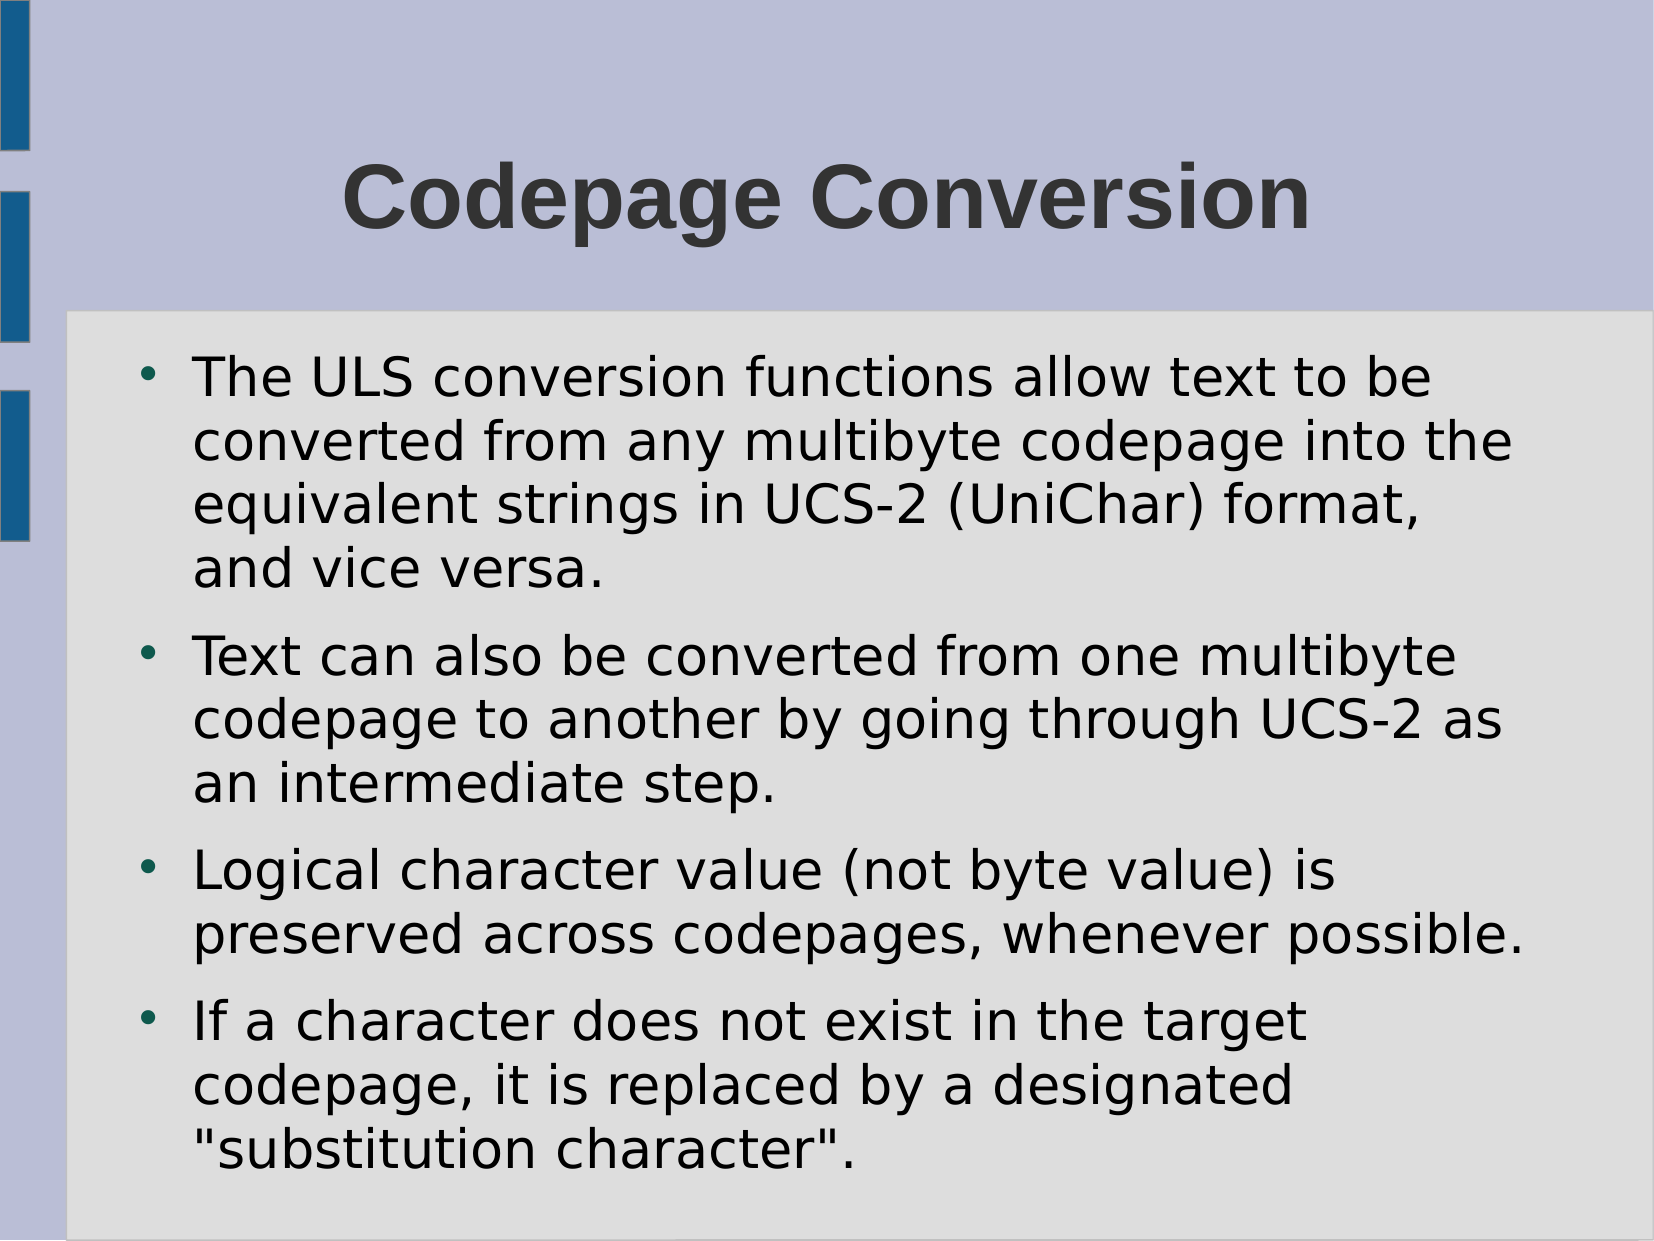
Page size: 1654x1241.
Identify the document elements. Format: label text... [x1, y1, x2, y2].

title Codepage Conversion [121, 91, 1534, 299]
list The ULS conversion functions allow text to be converted from any multibyte codepage into the equivalent strings in UCS-2 (UniChar) format, and vice versa. Text can also be converted from one multibyte codepage to another by going through UCS-2 as an intermediate step. Logical character value (not byte value) is preserved across codepages, whenever possible. If a character does not exist in the target codepage, it is replaced by a designated "substitution character". [121, 344, 1534, 1172]
